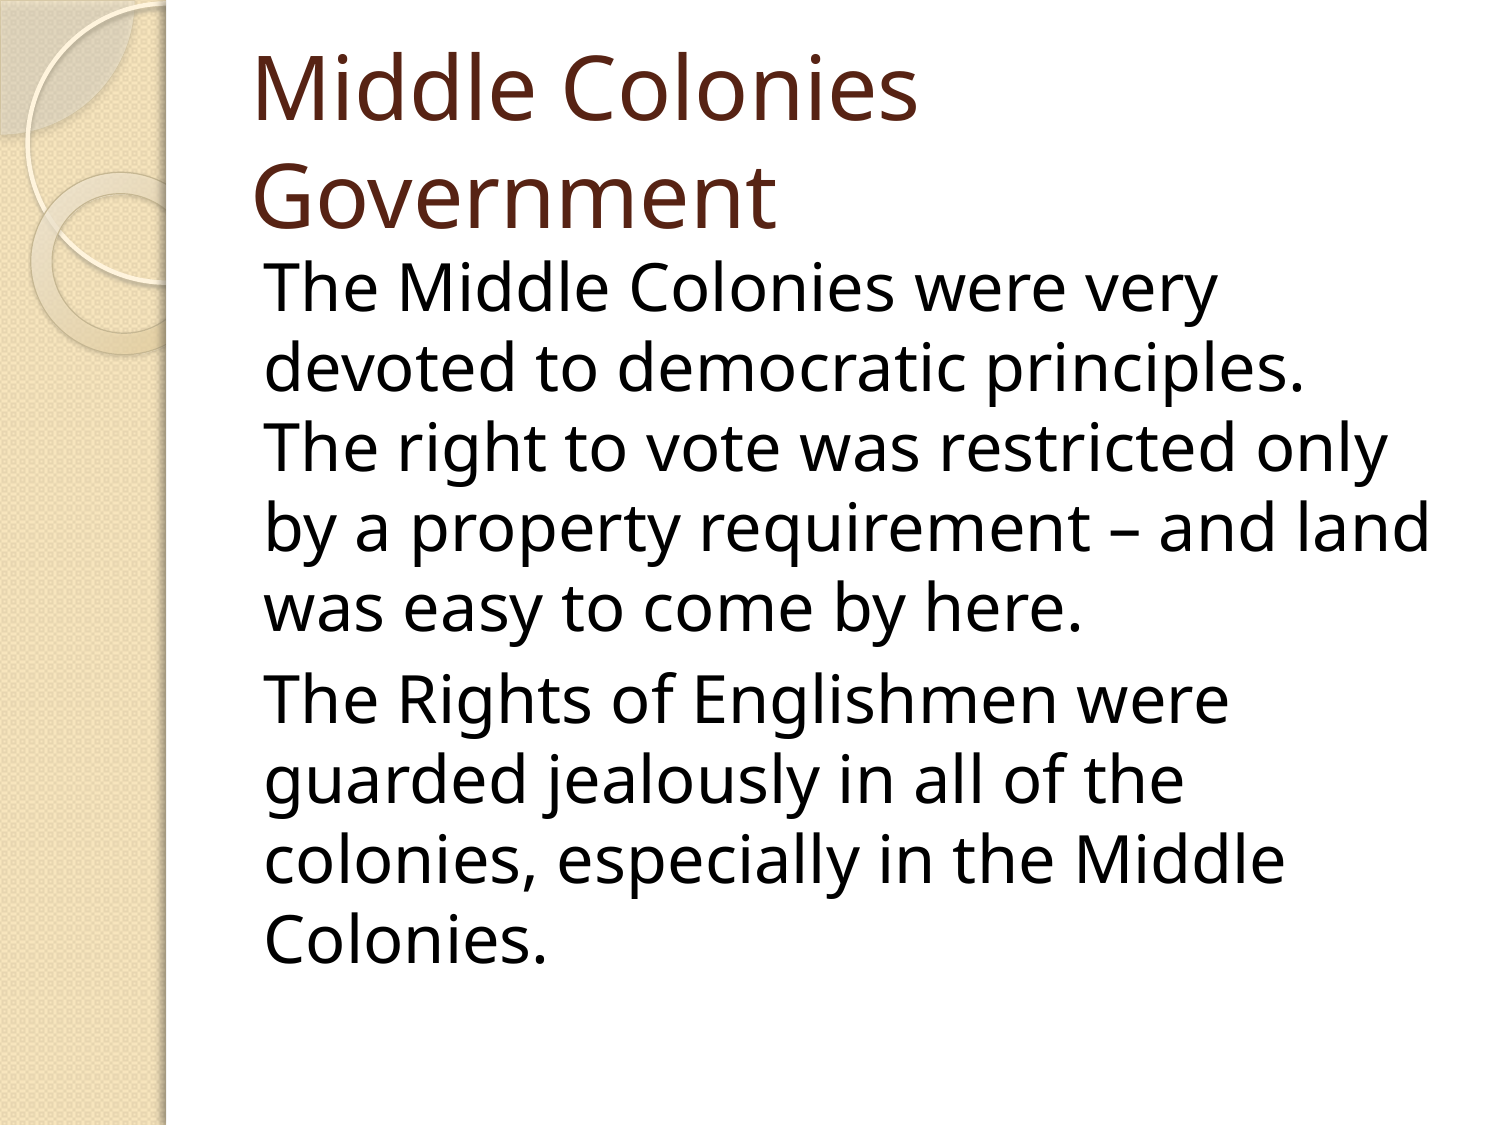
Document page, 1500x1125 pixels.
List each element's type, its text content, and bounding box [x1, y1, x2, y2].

title Middle Colonies Government [235, 45, 1466, 233]
list The Middle Colonies were very devoted to democratic principles. The right to vote was restricted only by a property requirement – and land was easy to come by here. The Rights of Englishmen were guarded jealously in all of the colonies, especially in the Middle Colonies. [235, 237, 1466, 1025]
